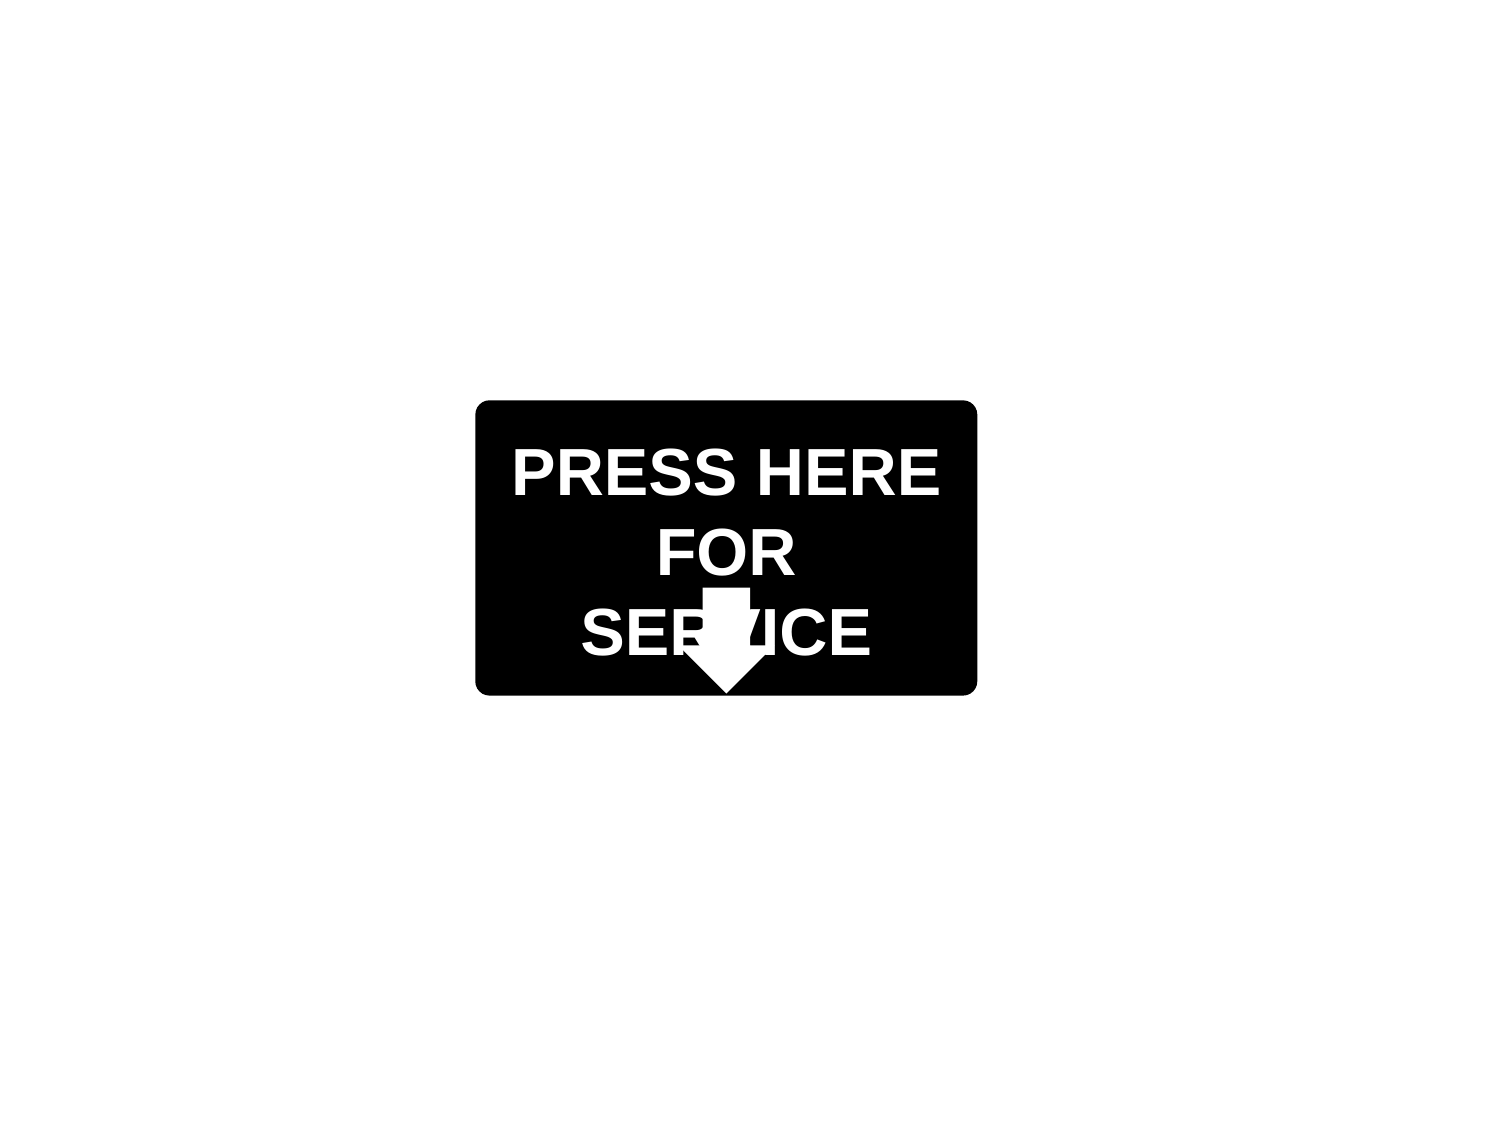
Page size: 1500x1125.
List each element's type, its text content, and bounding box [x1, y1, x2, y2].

text_box [473, 398, 979, 698]
text_box PRESS HERE FOR SERVICE [490, 421, 963, 677]
text_box [678, 587, 775, 694]
